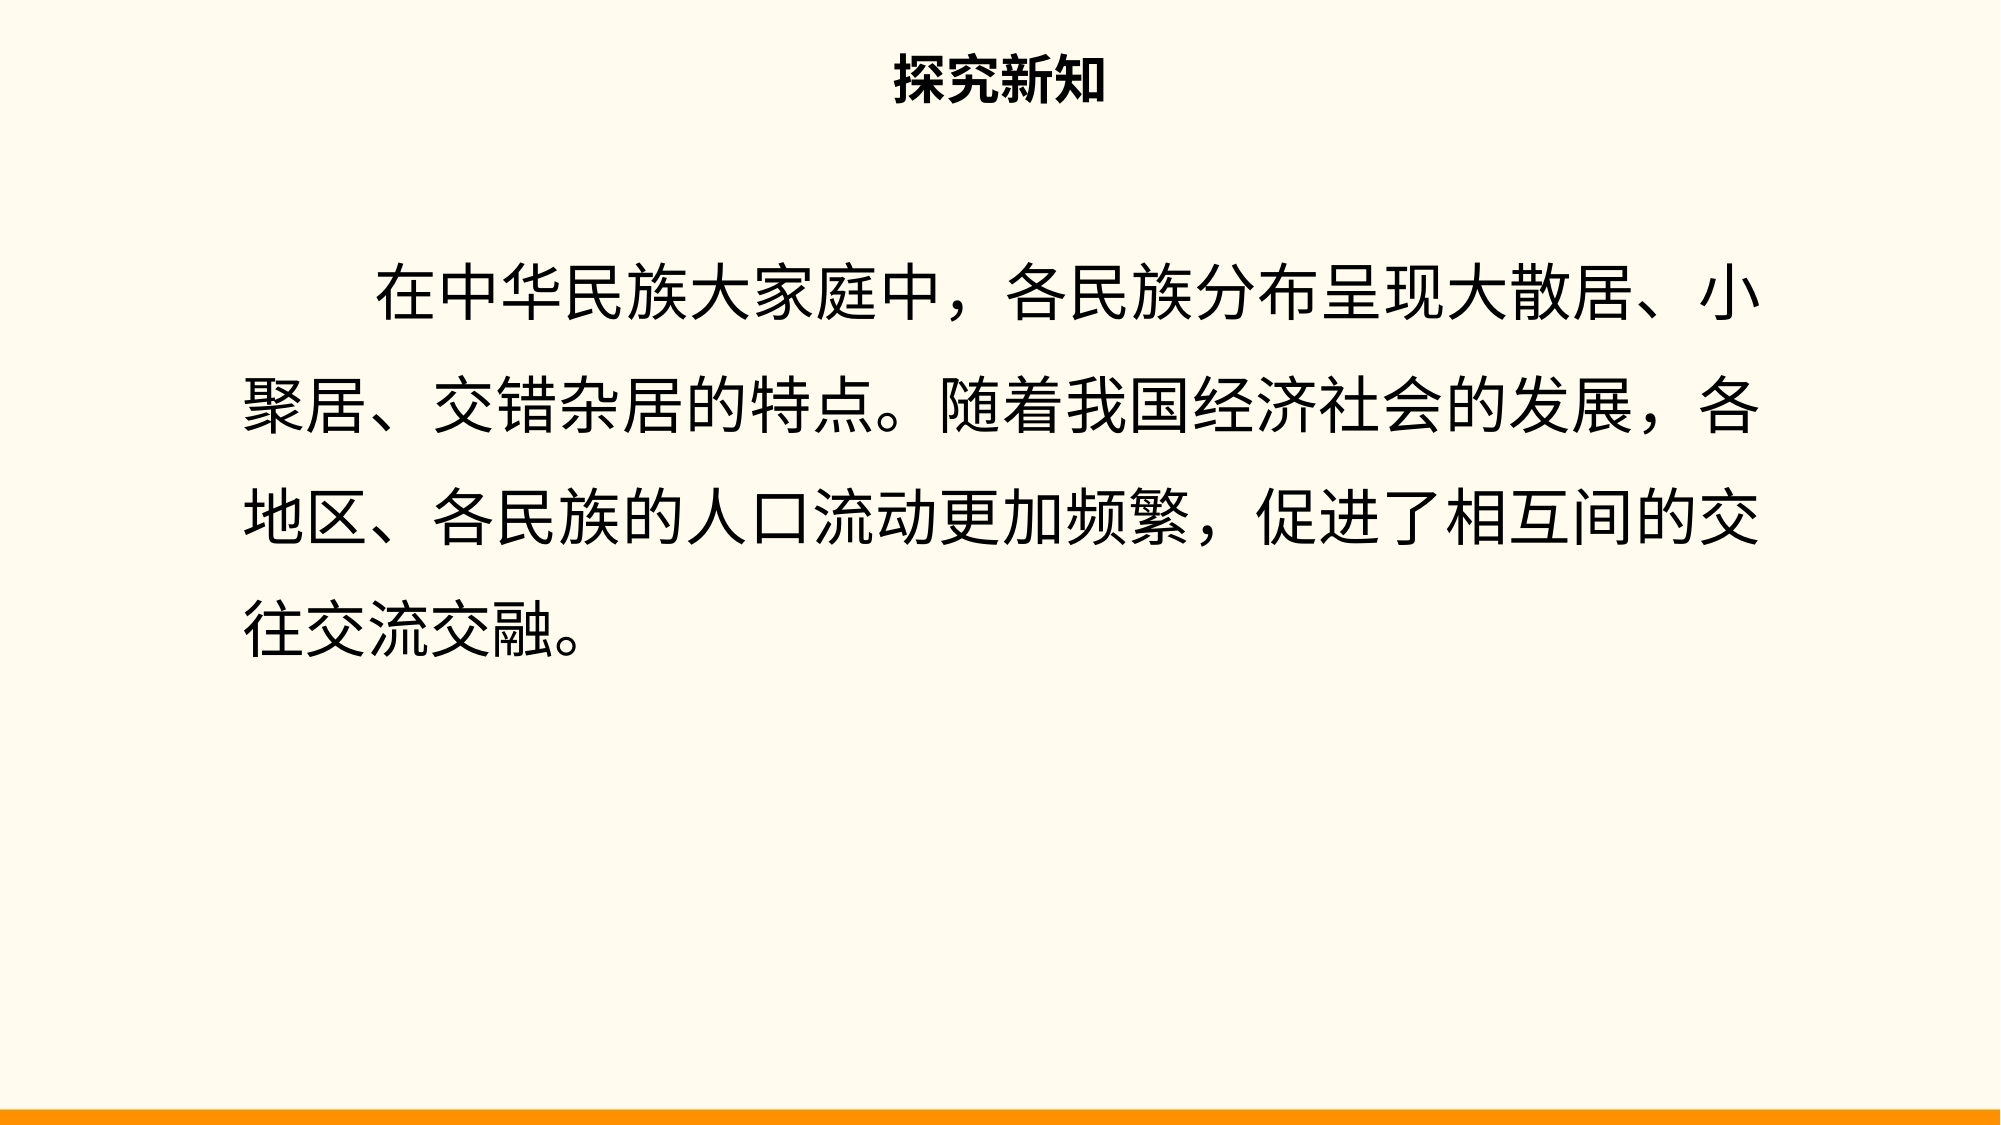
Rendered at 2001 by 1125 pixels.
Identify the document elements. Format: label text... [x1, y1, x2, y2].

picture [0, 0, 2001, 1125]
title 探究新知 [193, 38, 1808, 119]
text_box 在中华民族大家庭中，各民族分布呈现大散居、小聚居、交错杂居的特点。随着我国经济社会的发展，各地区、各民族的人口流动更加频繁，促进了相互间的交往交流交融。 [227, 208, 1778, 543]
